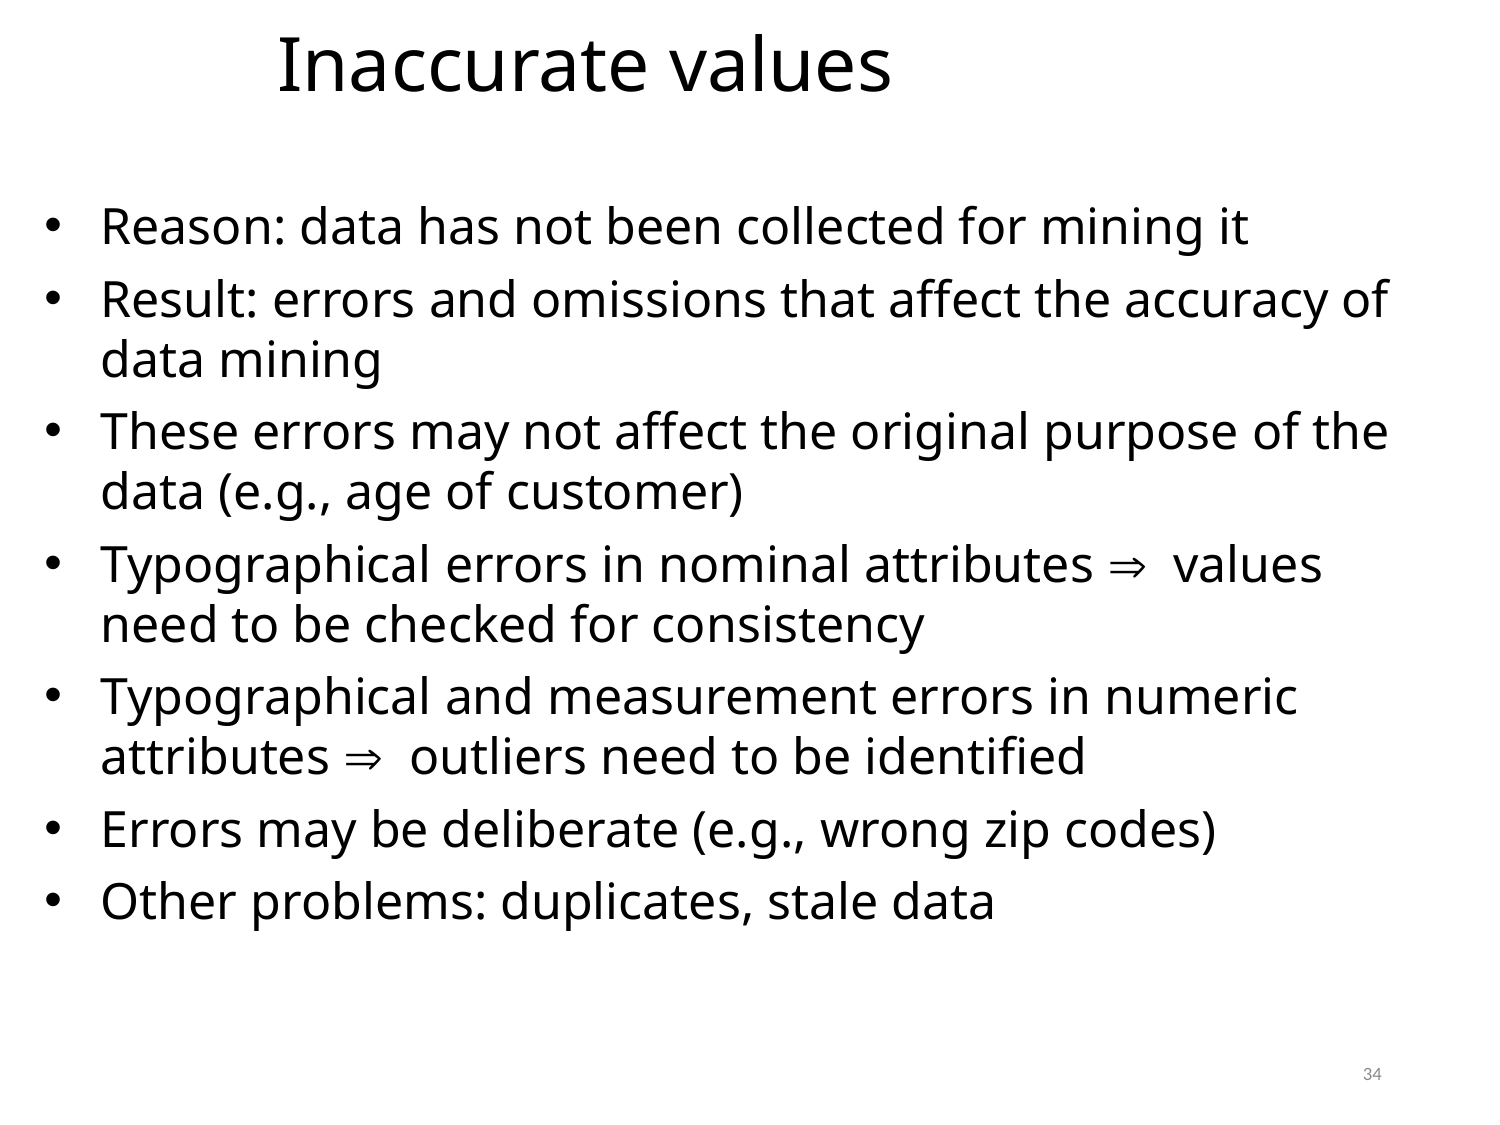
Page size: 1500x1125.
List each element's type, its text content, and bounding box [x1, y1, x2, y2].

slide_number 34 [1059, 1042, 1397, 1103]
title Inaccurate values [262, 0, 1500, 148]
text_box Reason: data has not been collected for mining it Result: errors and omissions that affect the accuracy of data mining These errors may not affect the original purpose of the data (e.g., age of customer) Typographical errors in nominal attributes  values need to be checked for consistency Typographical and measurement errors in numeric attributes  outliers need to be identified Errors may be deliberate (e.g., wrong zip codes) Other problems: duplicates, stale data [29, 187, 1418, 937]
